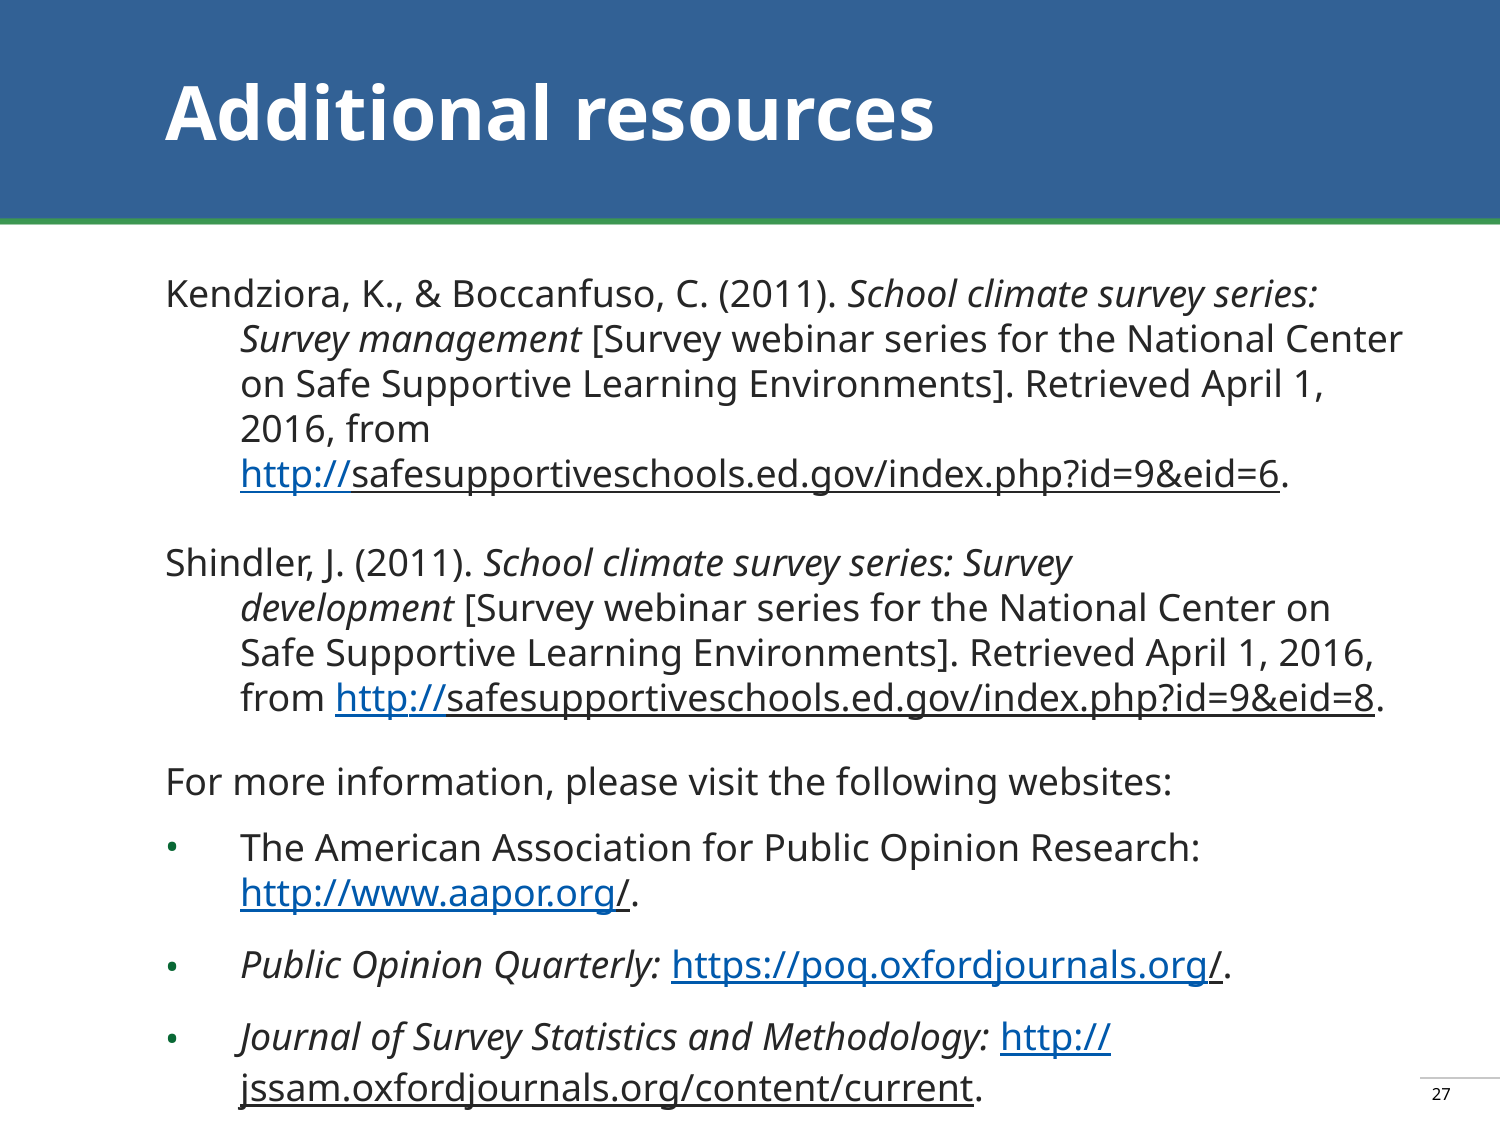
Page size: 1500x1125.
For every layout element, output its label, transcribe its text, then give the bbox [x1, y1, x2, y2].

title Additional resources [150, 0, 1350, 221]
list Kendziora, K., & Boccanfuso, C. (2011). School climate survey series: Survey management [Survey webinar series for the National Center on Safe Supportive Learning Environments]. Retrieved April 1, 2016, from http://safesupportiveschools.ed.gov/index.php?id=9&eid=6. Shindler, J. (2011). School climate survey series: Survey development [Survey webinar series for the National Center on Safe Supportive Learning Environments]. Retrieved April 1, 2016, from http://safesupportiveschools.ed.gov/index.php?id=9&eid=8. For more information, please visit the following websites: The American Association for Public Opinion Research: http://www.aapor.org/. Public Opinion Quarterly: https://poq.oxfordjournals.org/. Journal of Survey Statistics and Methodology: http://jssam.oxfordjournals.org/content/current. [150, 262, 1432, 1005]
slide_number 27 [1431, 1085, 1458, 1106]
picture [0, 0, 1500, 1125]
